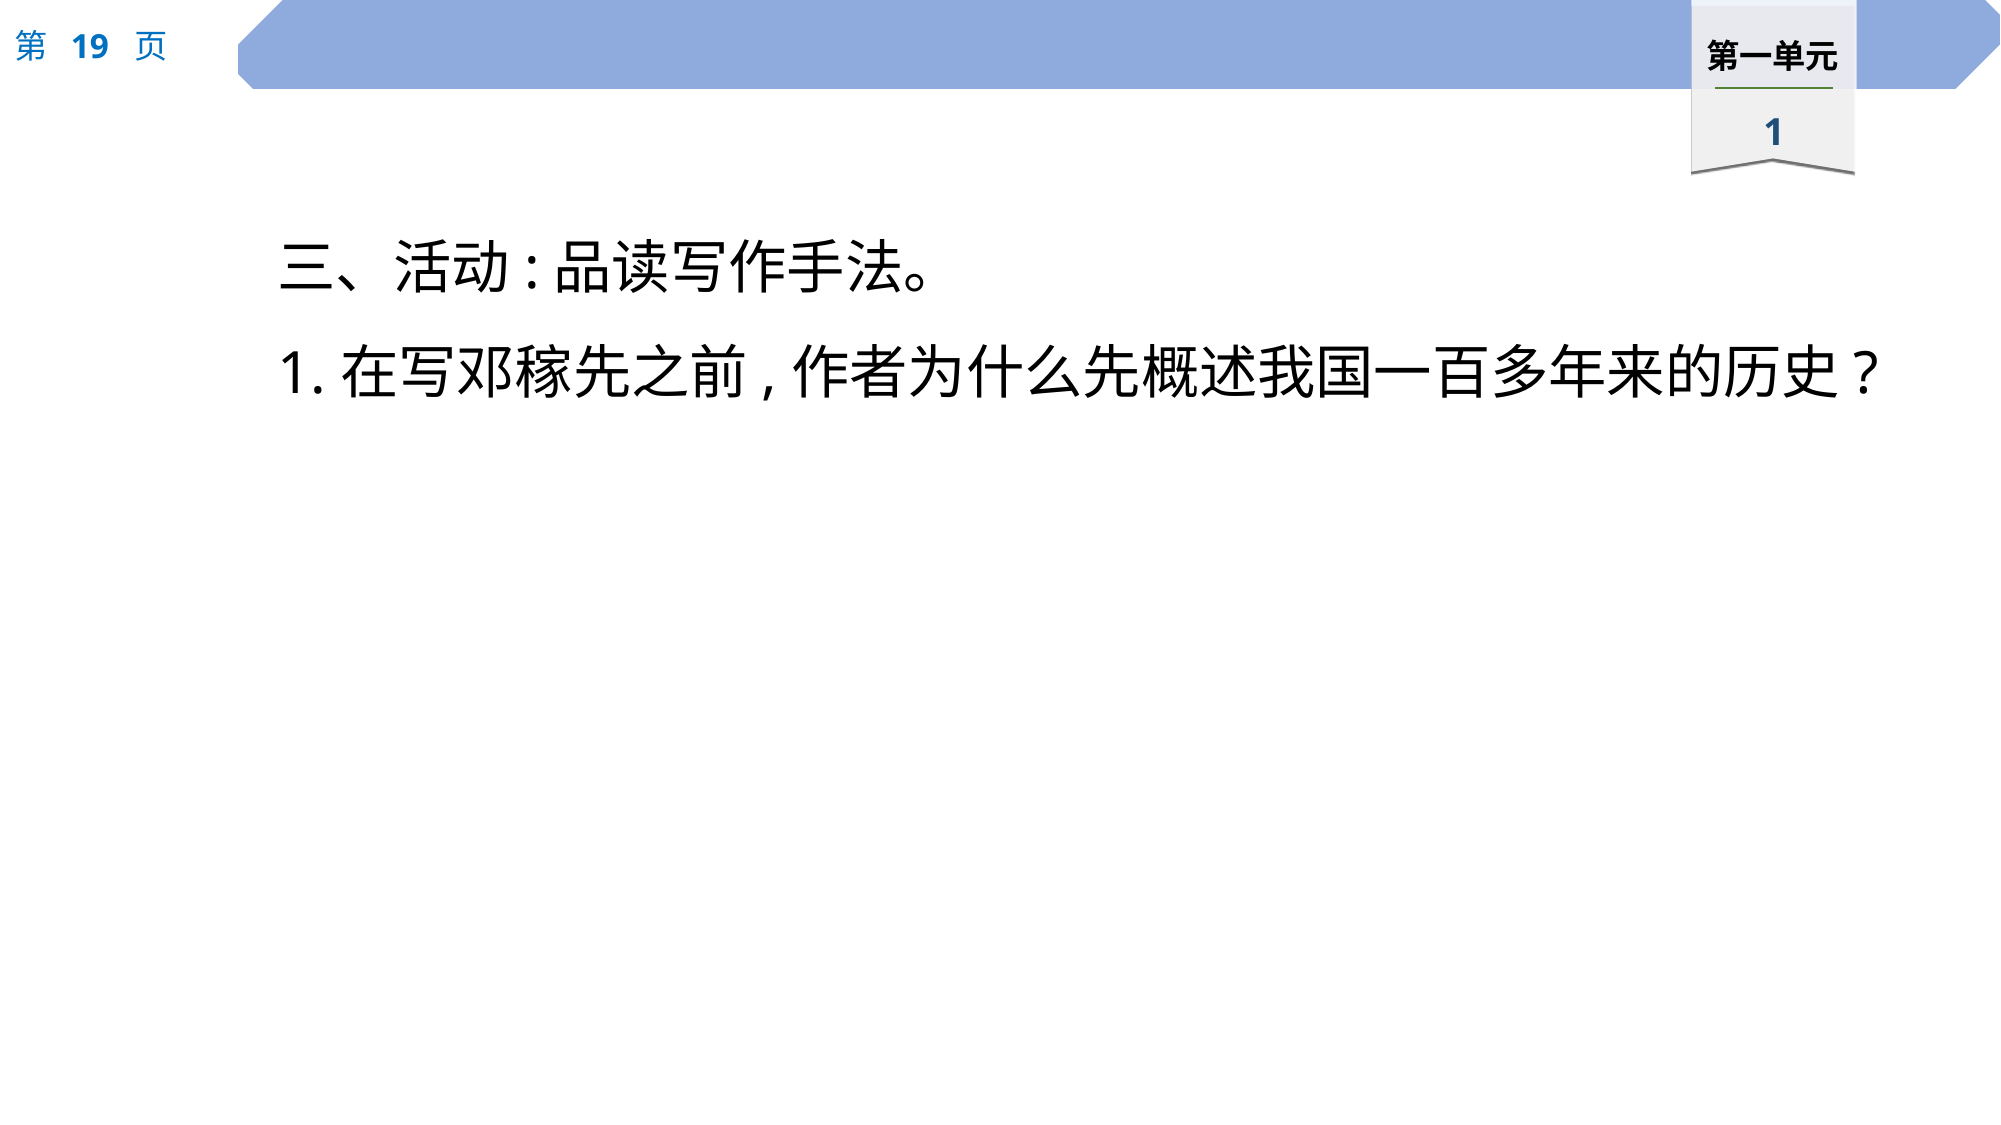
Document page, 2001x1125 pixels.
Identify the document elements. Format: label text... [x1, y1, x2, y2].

list 三、活动:品读写作手法。 1.在写邓稼先之前,作者为什么先概述我国一百多年来的历史? [144, 187, 1926, 1043]
